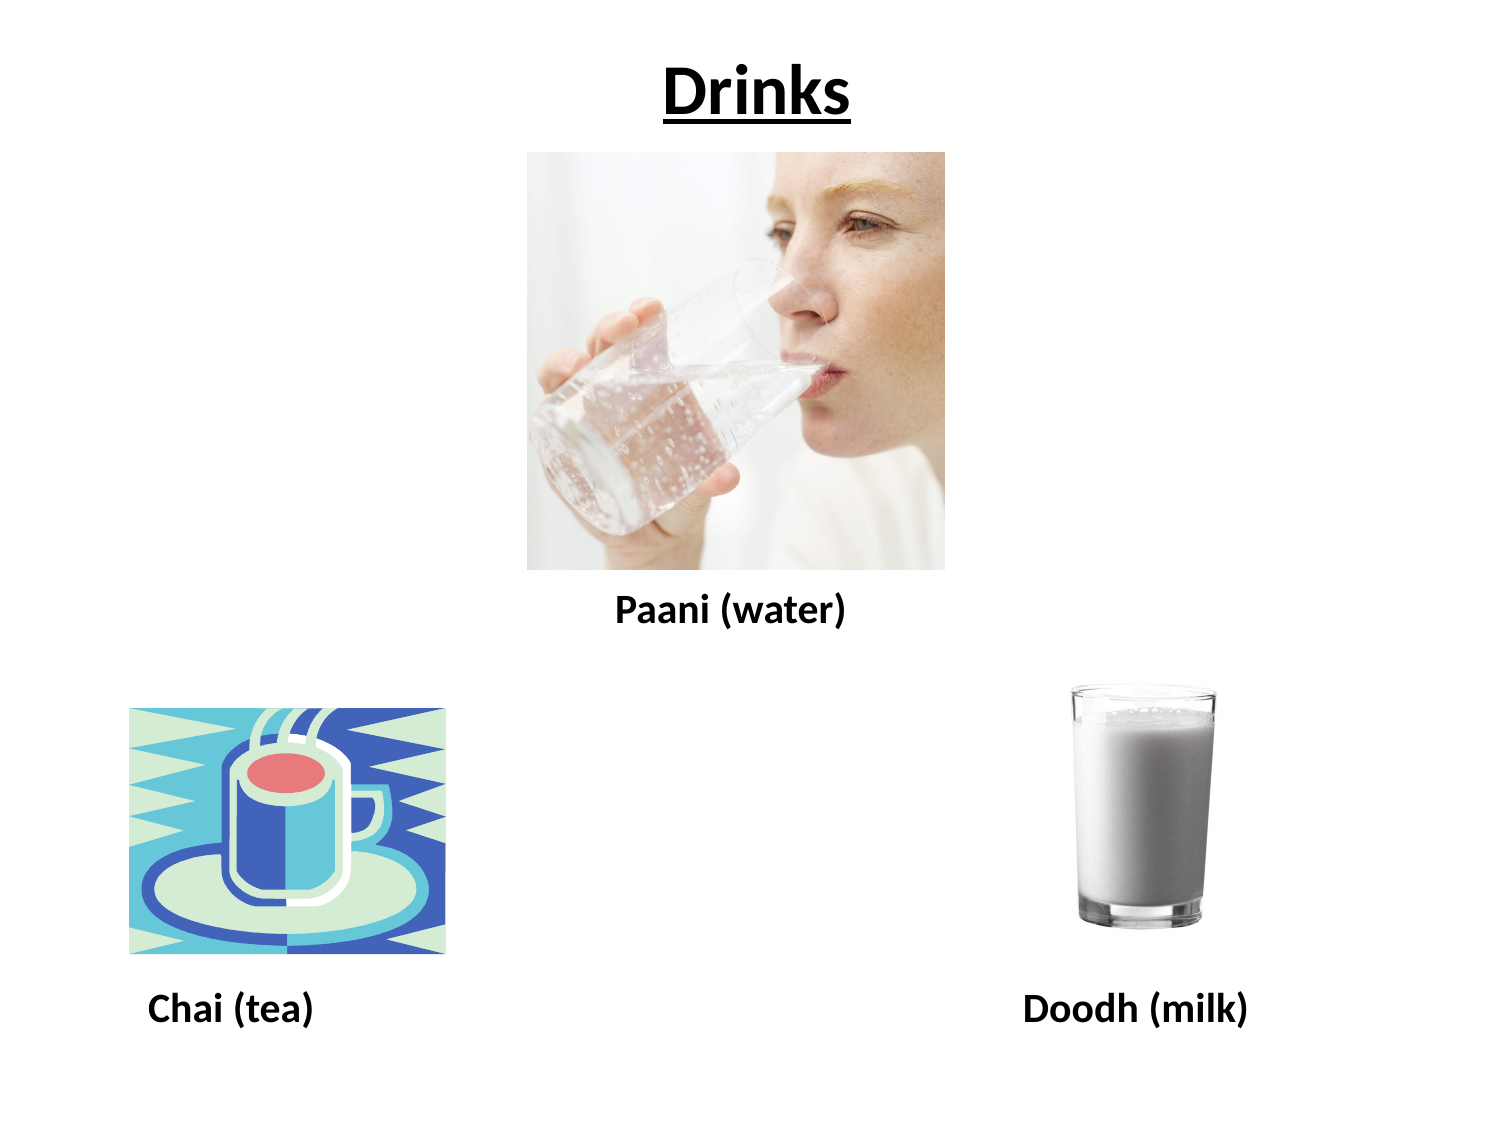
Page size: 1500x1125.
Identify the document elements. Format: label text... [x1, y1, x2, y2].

text_box Paani (water) [58, 574, 862, 640]
title Drinks [82, 35, 1432, 223]
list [527, 152, 945, 570]
picture [128, 702, 451, 960]
text_box Chai (tea) Doodh (milk) [38, 973, 1266, 1084]
picture [1042, 667, 1239, 936]
